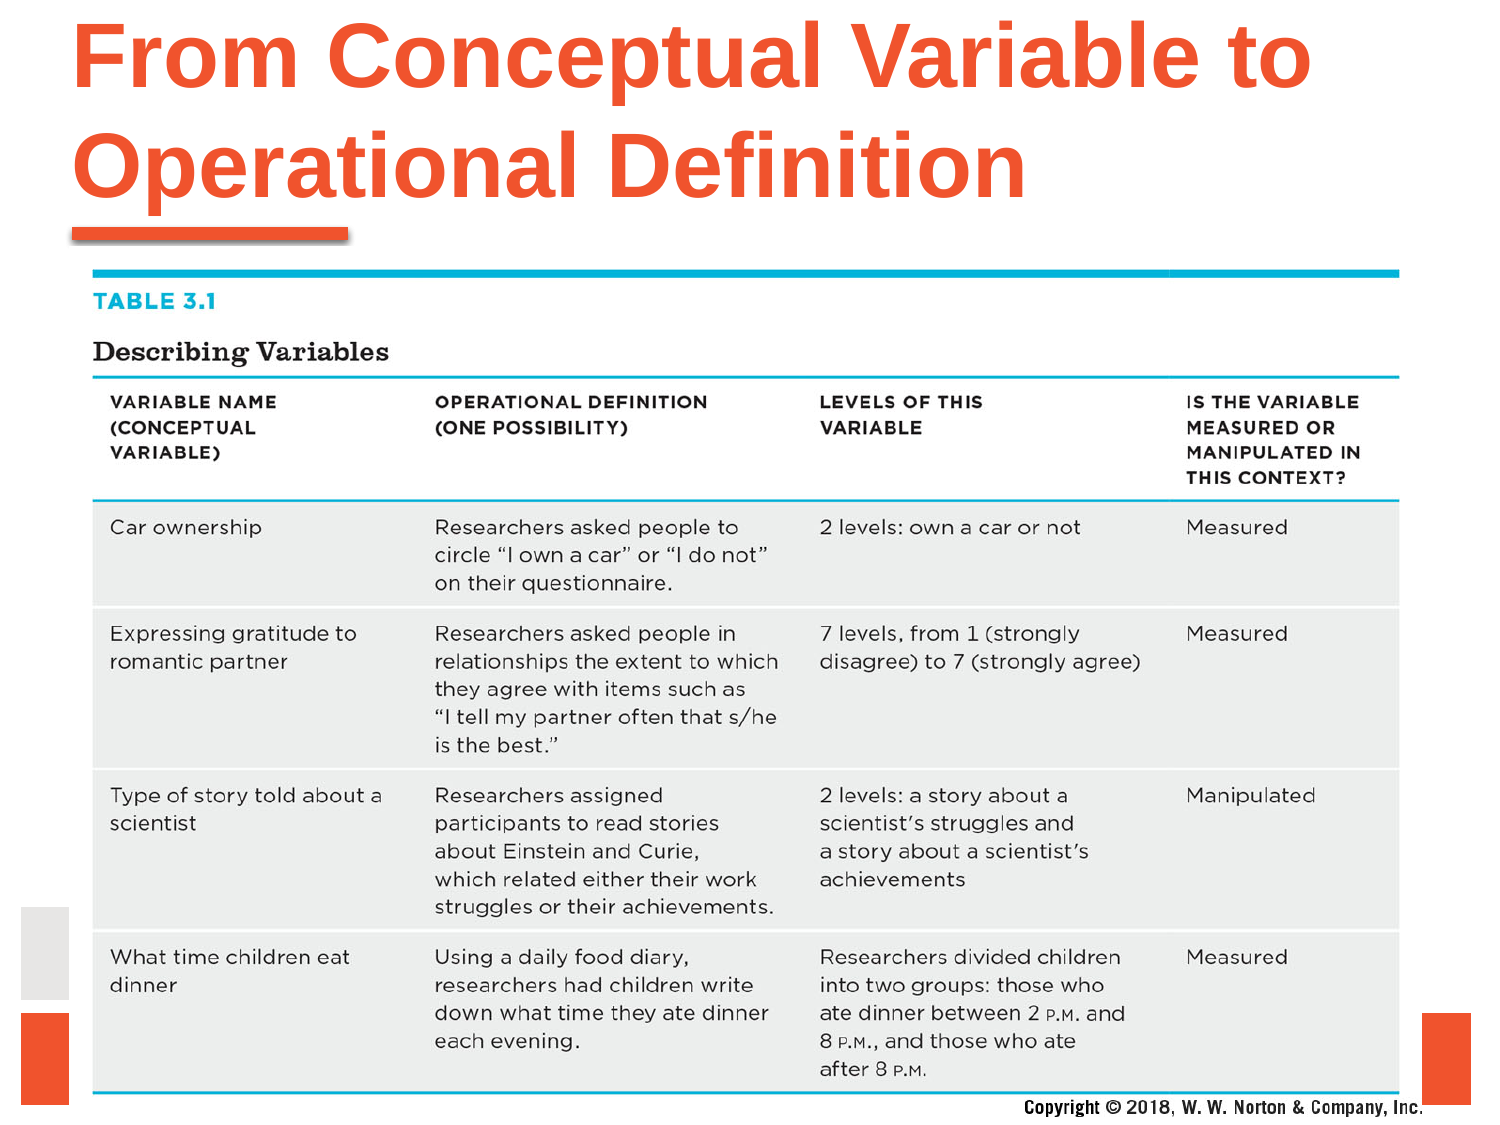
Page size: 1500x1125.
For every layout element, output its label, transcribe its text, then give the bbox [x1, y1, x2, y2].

title From Conceptual Variable to Operational Definition [56, 0, 1452, 211]
picture [69, 246, 1422, 1117]
